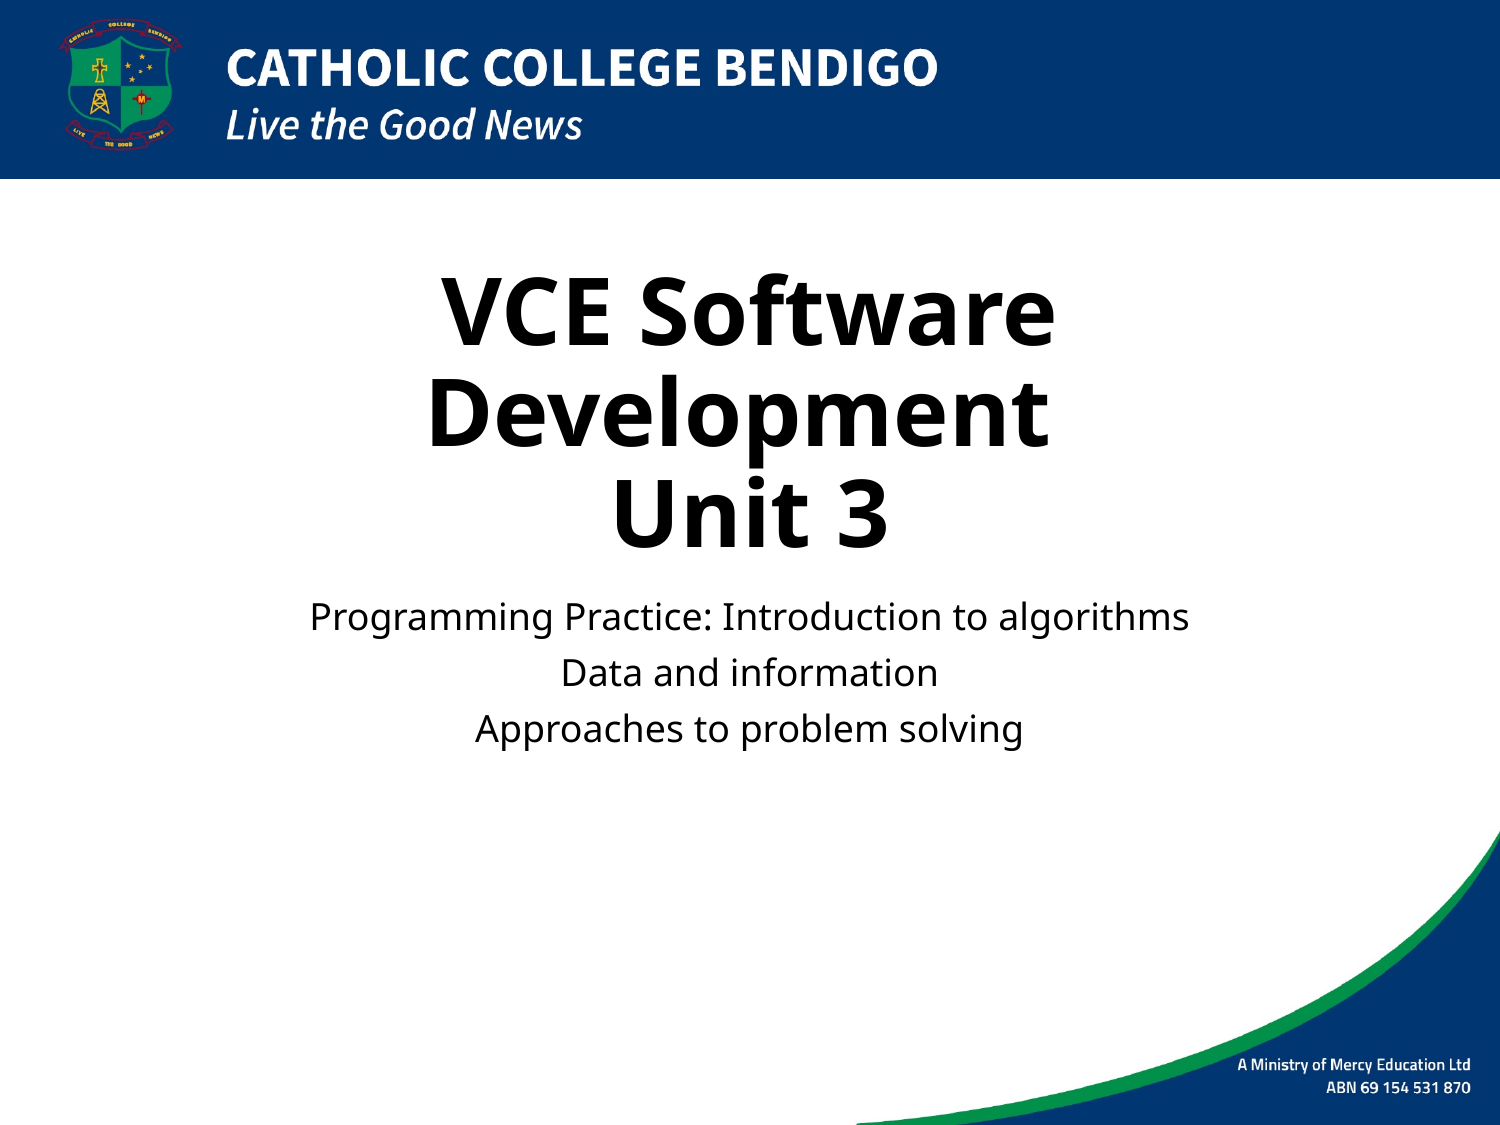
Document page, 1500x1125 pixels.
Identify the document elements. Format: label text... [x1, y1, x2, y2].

title VCE Software Development Unit 3 [187, 184, 1313, 576]
picture [0, 0, 1500, 179]
subtitle Programming Practice: Introduction to algorithms Data and information Approaches to problem solving [187, 590, 1313, 863]
picture [842, 819, 1500, 1125]
